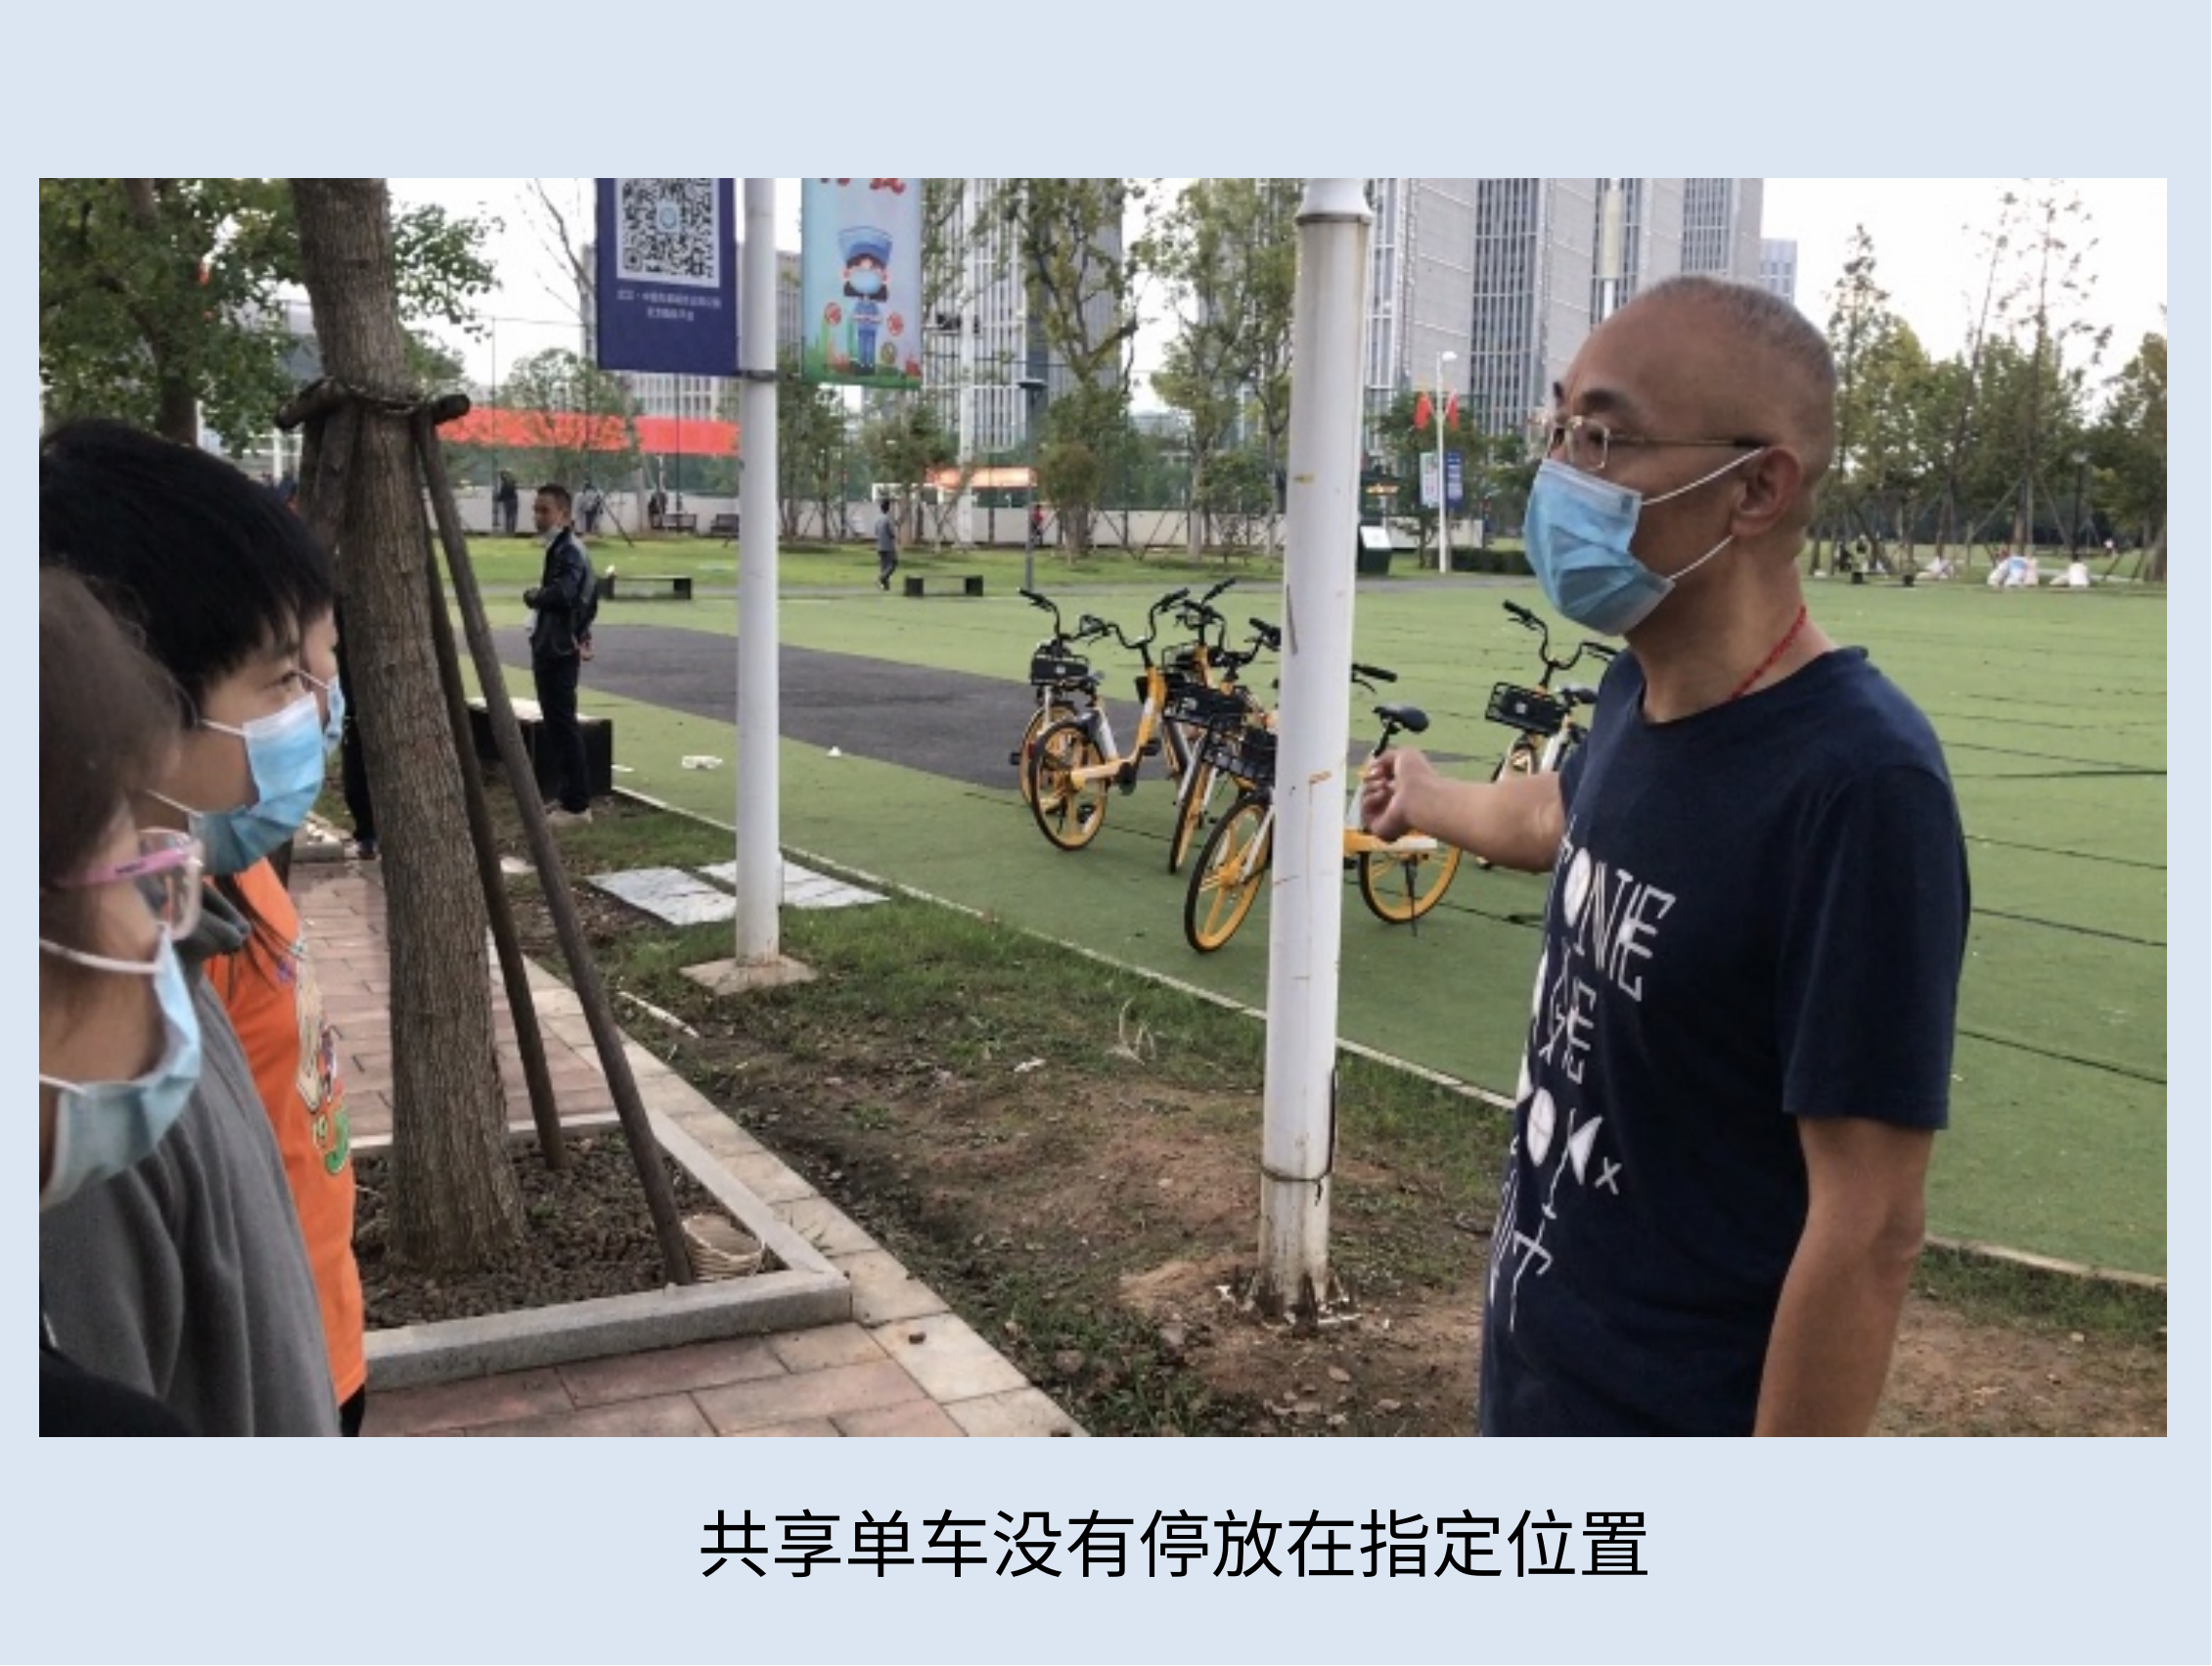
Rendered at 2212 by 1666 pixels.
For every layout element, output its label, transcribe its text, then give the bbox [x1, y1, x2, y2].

text_box 共享单车没有停放在指定位置 [684, 1490, 1683, 1594]
picture [39, 178, 2167, 1437]
